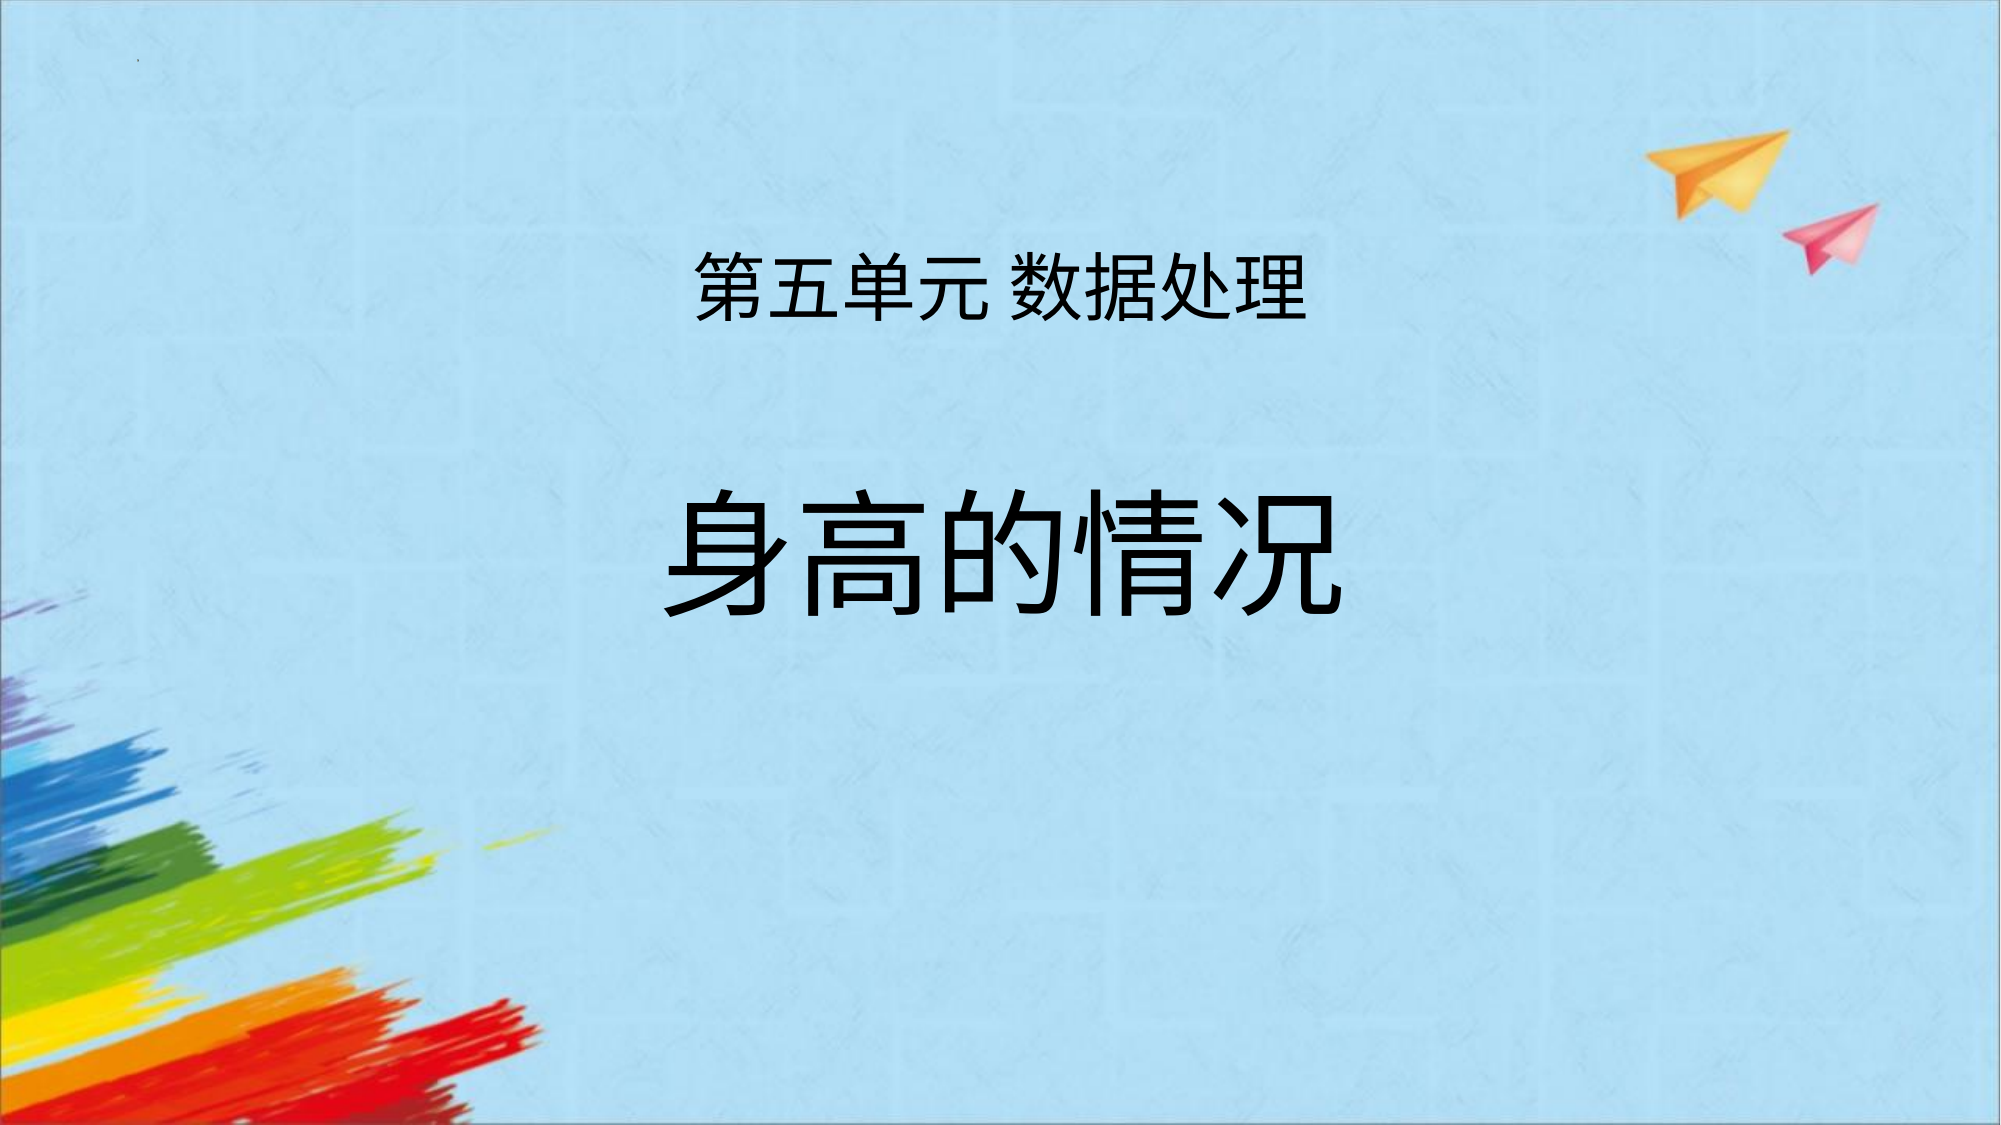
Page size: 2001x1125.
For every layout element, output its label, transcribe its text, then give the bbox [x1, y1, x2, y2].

title 第五单元 数据处理 [0, 149, 2000, 422]
subtitle 身高的情况 [401, 460, 1602, 585]
picture [0, 0, 2001, 1125]
